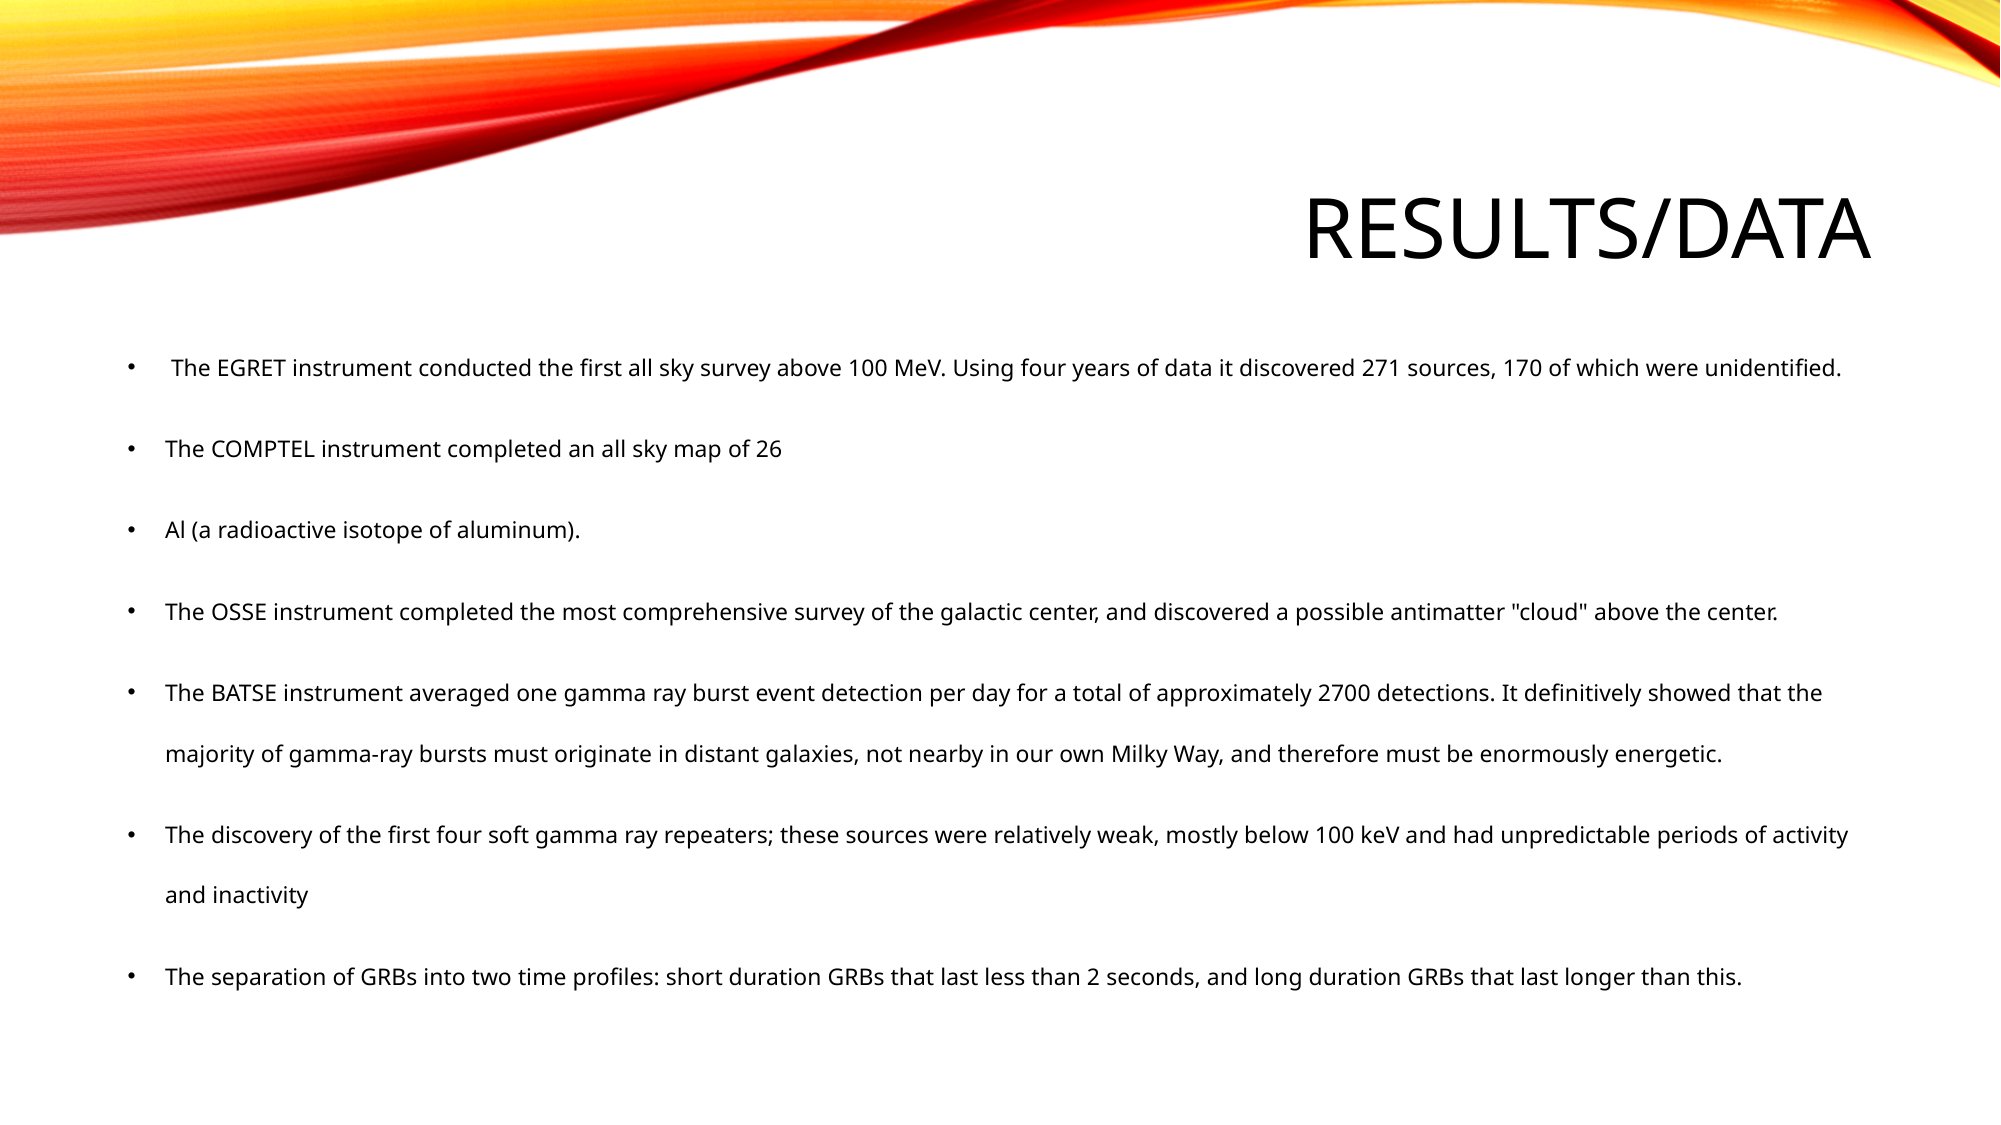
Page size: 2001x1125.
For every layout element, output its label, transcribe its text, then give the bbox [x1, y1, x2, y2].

title Results/data [474, 125, 1888, 264]
picture [0, 0, 2000, 237]
list The EGRET instrument conducted the first all sky survey above 100 MeV. Using four years of data it discovered 271 sources, 170 of which were unidentified. The COMPTEL instrument completed an all sky map of 26 Al (a radioactive isotope of aluminum). The OSSE instrument completed the most comprehensive survey of the galactic center, and discovered a possible antimatter "cloud" above the center. The BATSE instrument averaged one gamma ray burst event detection per day for a total of approximately 2700 detections. It definitively showed that the majority of gamma-ray bursts must originate in distant galaxies, not nearby in our own Milky Way, and therefore must be enormously energetic. The discovery of the first four soft gamma ray repeaters; these sources were relatively weak, mostly below 100 keV and had unpredictable periods of activity and inactivity The separation of GRBs into two time profiles: short duration GRBs that last less than 2 seconds, and long duration GRBs that last longer than this. [112, 264, 1888, 1101]
